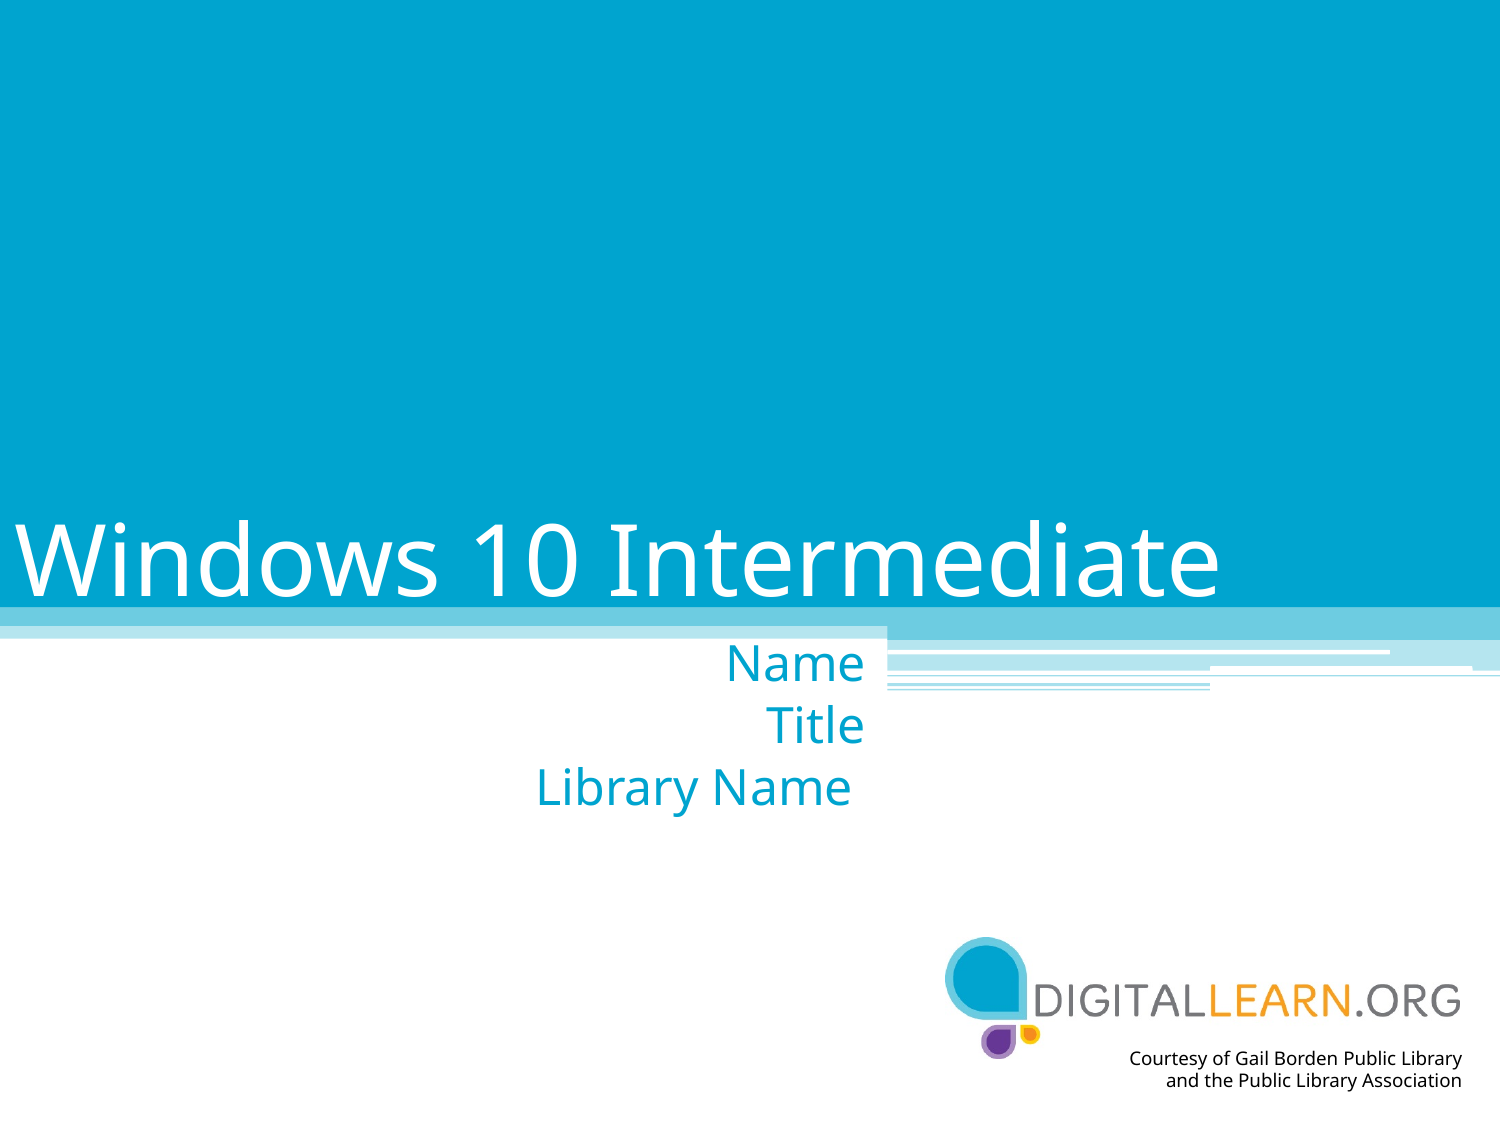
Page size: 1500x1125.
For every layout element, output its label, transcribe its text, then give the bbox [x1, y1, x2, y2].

text_box Courtesy of Gail Borden Public Library and the Public Library Association [726, 1038, 1477, 1099]
title Windows 10 Intermediate [0, 514, 1460, 624]
subtitle Name Title Library Name [0, 624, 881, 879]
picture [945, 937, 1460, 1059]
